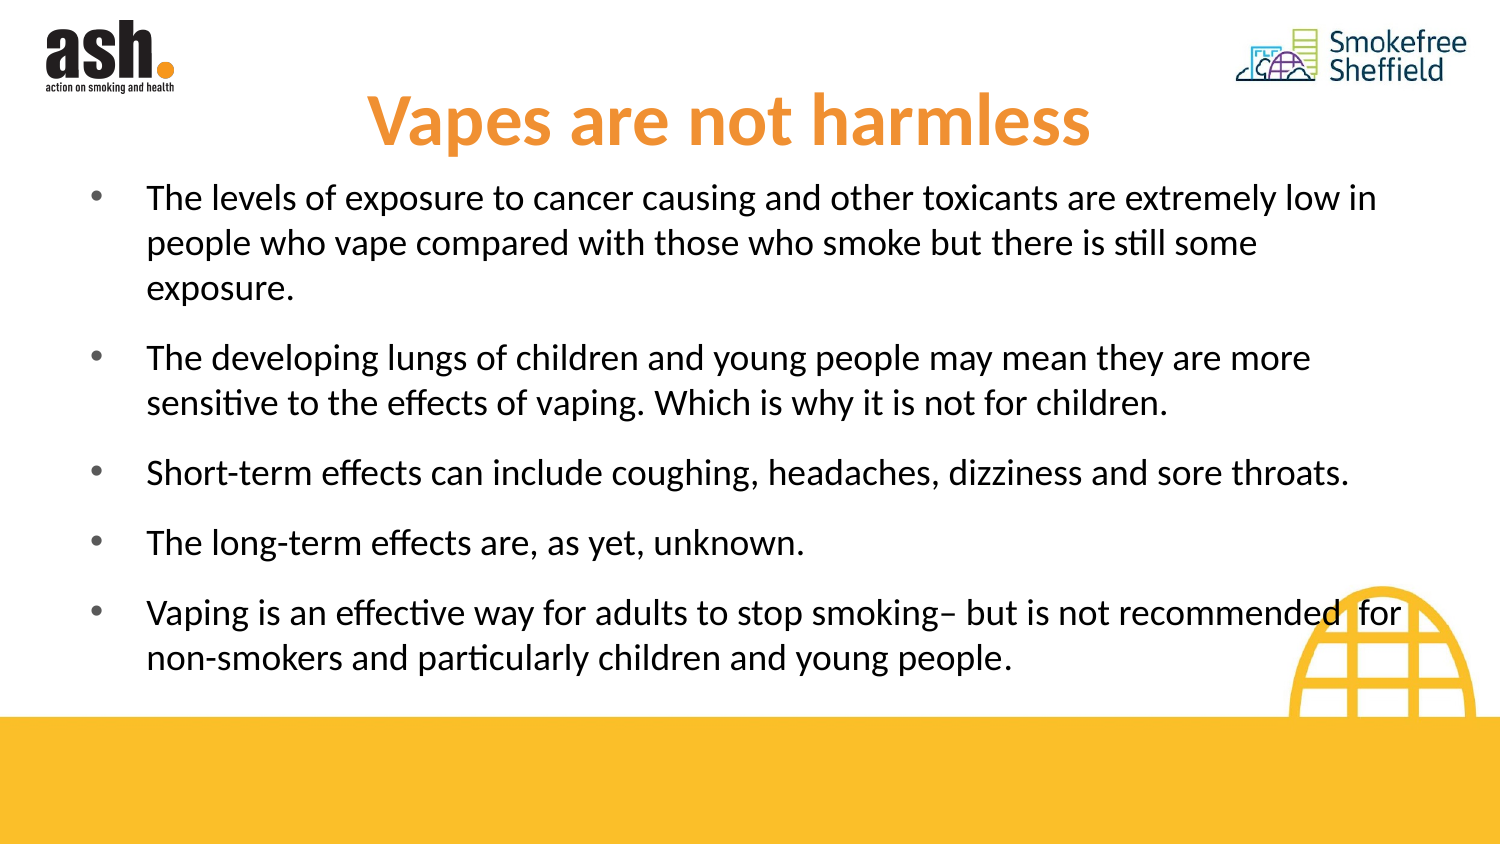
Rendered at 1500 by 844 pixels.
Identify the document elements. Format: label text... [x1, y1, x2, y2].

list The levels of exposure to cancer causing and other toxicants are extremely low in people who vape compared with those who smoke but there is still some exposure. The developing lungs of children and young people may mean they are more sensitive to the effects of vaping. Which is why it is not for children. Short-term effects can include coughing, headaches, dizziness and sore throats. The long-term effects are, as yet, unknown. Vaping is an effective way for adults to stop smoking– but is not recommended for non-smokers and particularly children and young people. [75, 165, 1425, 638]
title Vapes are not harmless [54, 45, 1405, 186]
picture [0, 0, 1500, 844]
